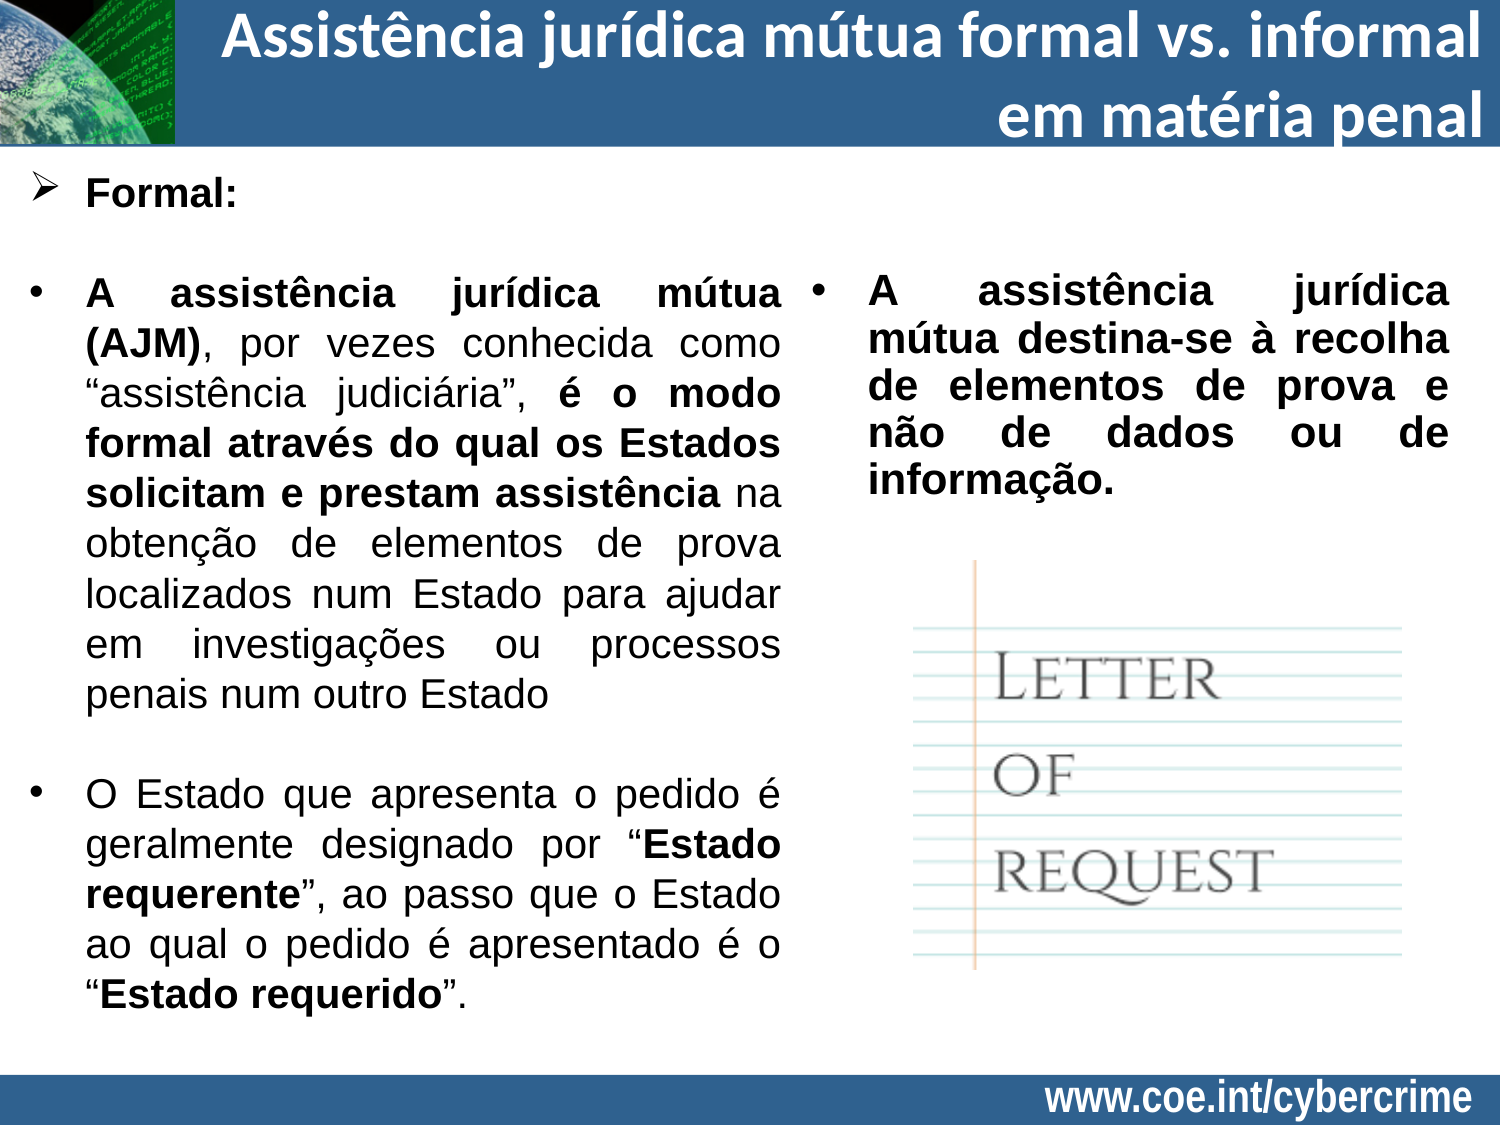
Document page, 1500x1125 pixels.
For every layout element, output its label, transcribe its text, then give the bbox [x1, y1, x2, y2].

text_box Formal: A assistência jurídica mútua (AJM), por vezes conhecida como “assistência judiciária”, é o modo formal através do qual os Estados solicitam e prestam assistência na obtenção de elementos de prova localizados num Estado para ajudar em investigações ou processos penais num outro Estado O Estado que apresenta o pedido é geralmente designado por “Estado requerente”, ao passo que o Estado ao qual o pedido é apresentado é o “Estado requerido”. [14, 158, 797, 1024]
picture [913, 560, 1402, 971]
text_box [0, 1073, 1030, 1125]
picture [0, 0, 175, 144]
text_box A assistência jurídica mútua destina-se à recolha de elementos de prova e não de dados ou de informação. [796, 260, 1465, 512]
text_box www.coe.int/cybercrime [1030, 1059, 1500, 1125]
text_box Assistência jurídica mútua formal vs. informal em matéria penal [177, 0, 1500, 149]
